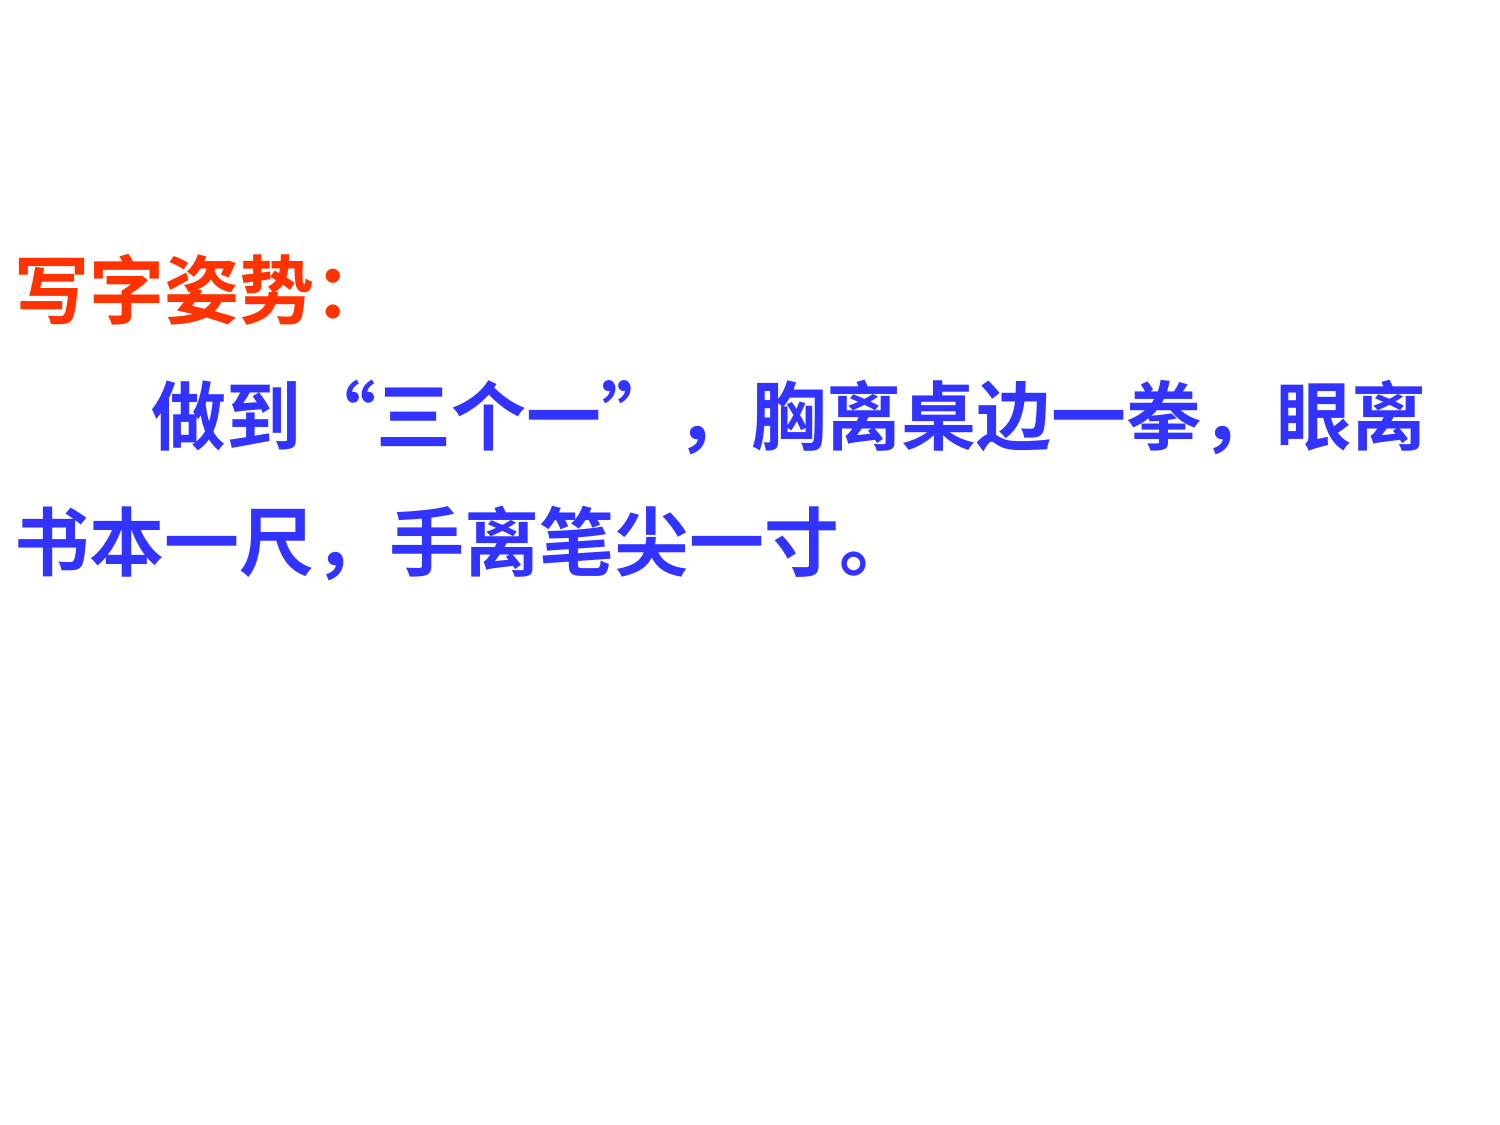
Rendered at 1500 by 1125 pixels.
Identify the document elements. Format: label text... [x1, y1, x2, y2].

text_box 写字姿势： 做到“三个一”，胸离桌边一拳，眼离书本一尺，手离笔尖一寸。 [0, 200, 1500, 593]
